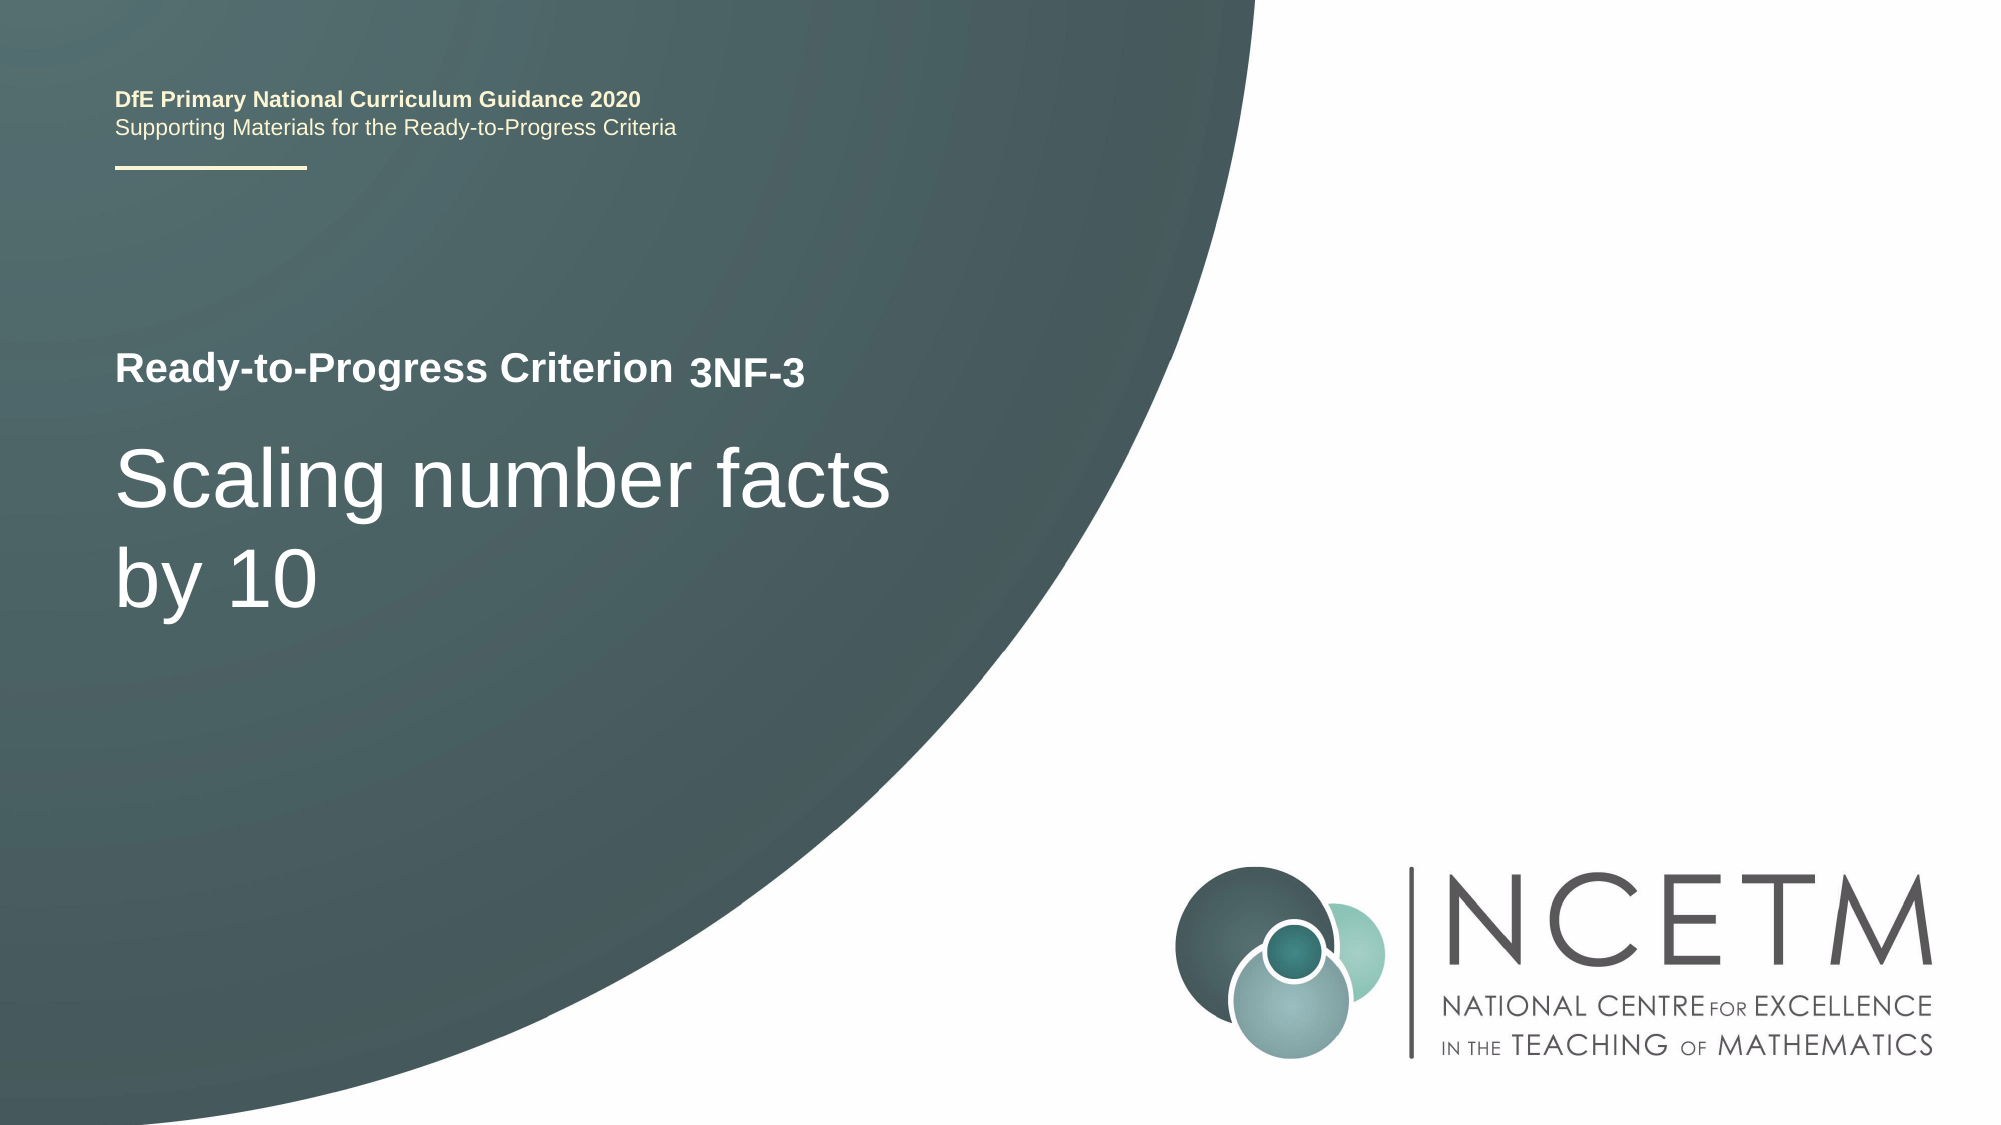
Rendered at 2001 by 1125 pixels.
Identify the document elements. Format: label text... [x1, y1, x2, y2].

subtitle Scaling number facts by 10 [99, 416, 1000, 912]
picture [0, 0, 2001, 1125]
list 3NF-3 [674, 338, 1043, 414]
